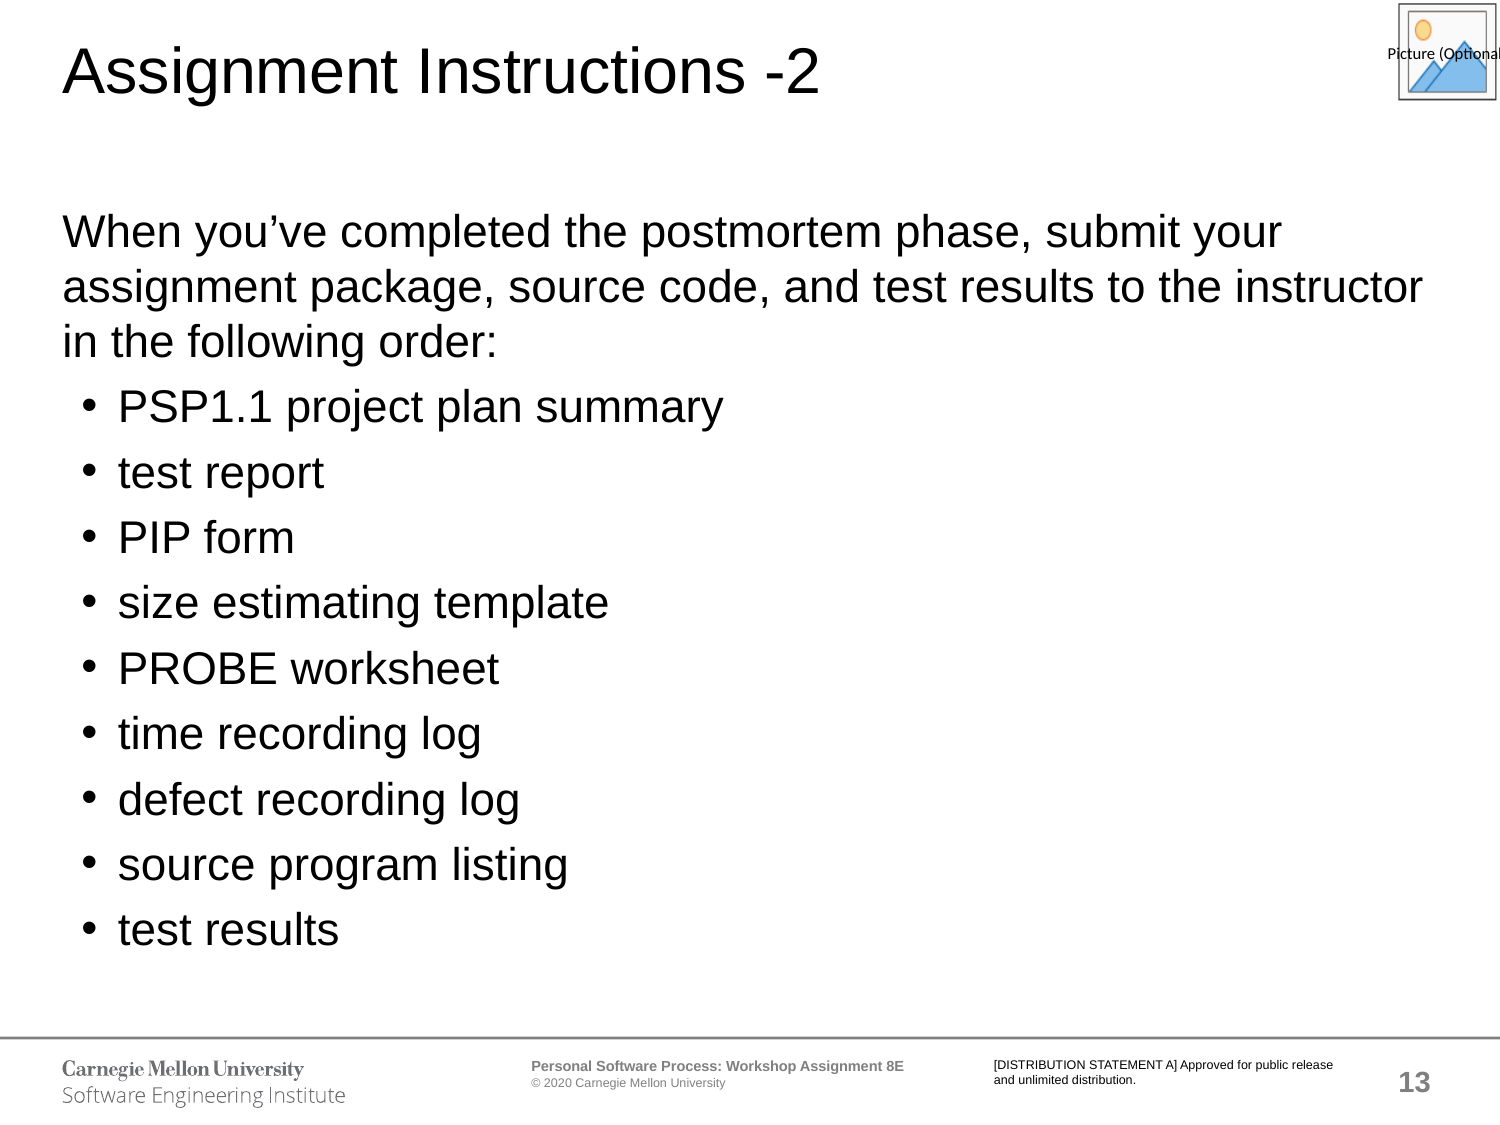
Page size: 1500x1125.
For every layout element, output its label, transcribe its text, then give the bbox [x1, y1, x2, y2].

list When you’ve completed the postmortem phase, submit your assignment package, source code, and test results to the instructor in the following order: PSP1.1 project plan summary test report PIP form size estimating template PROBE worksheet time recording log defect recording log source program listing test results [62, 201, 1431, 1000]
picture [1394, 0, 1500, 105]
title Assignment Instructions -2 [62, 37, 1338, 182]
